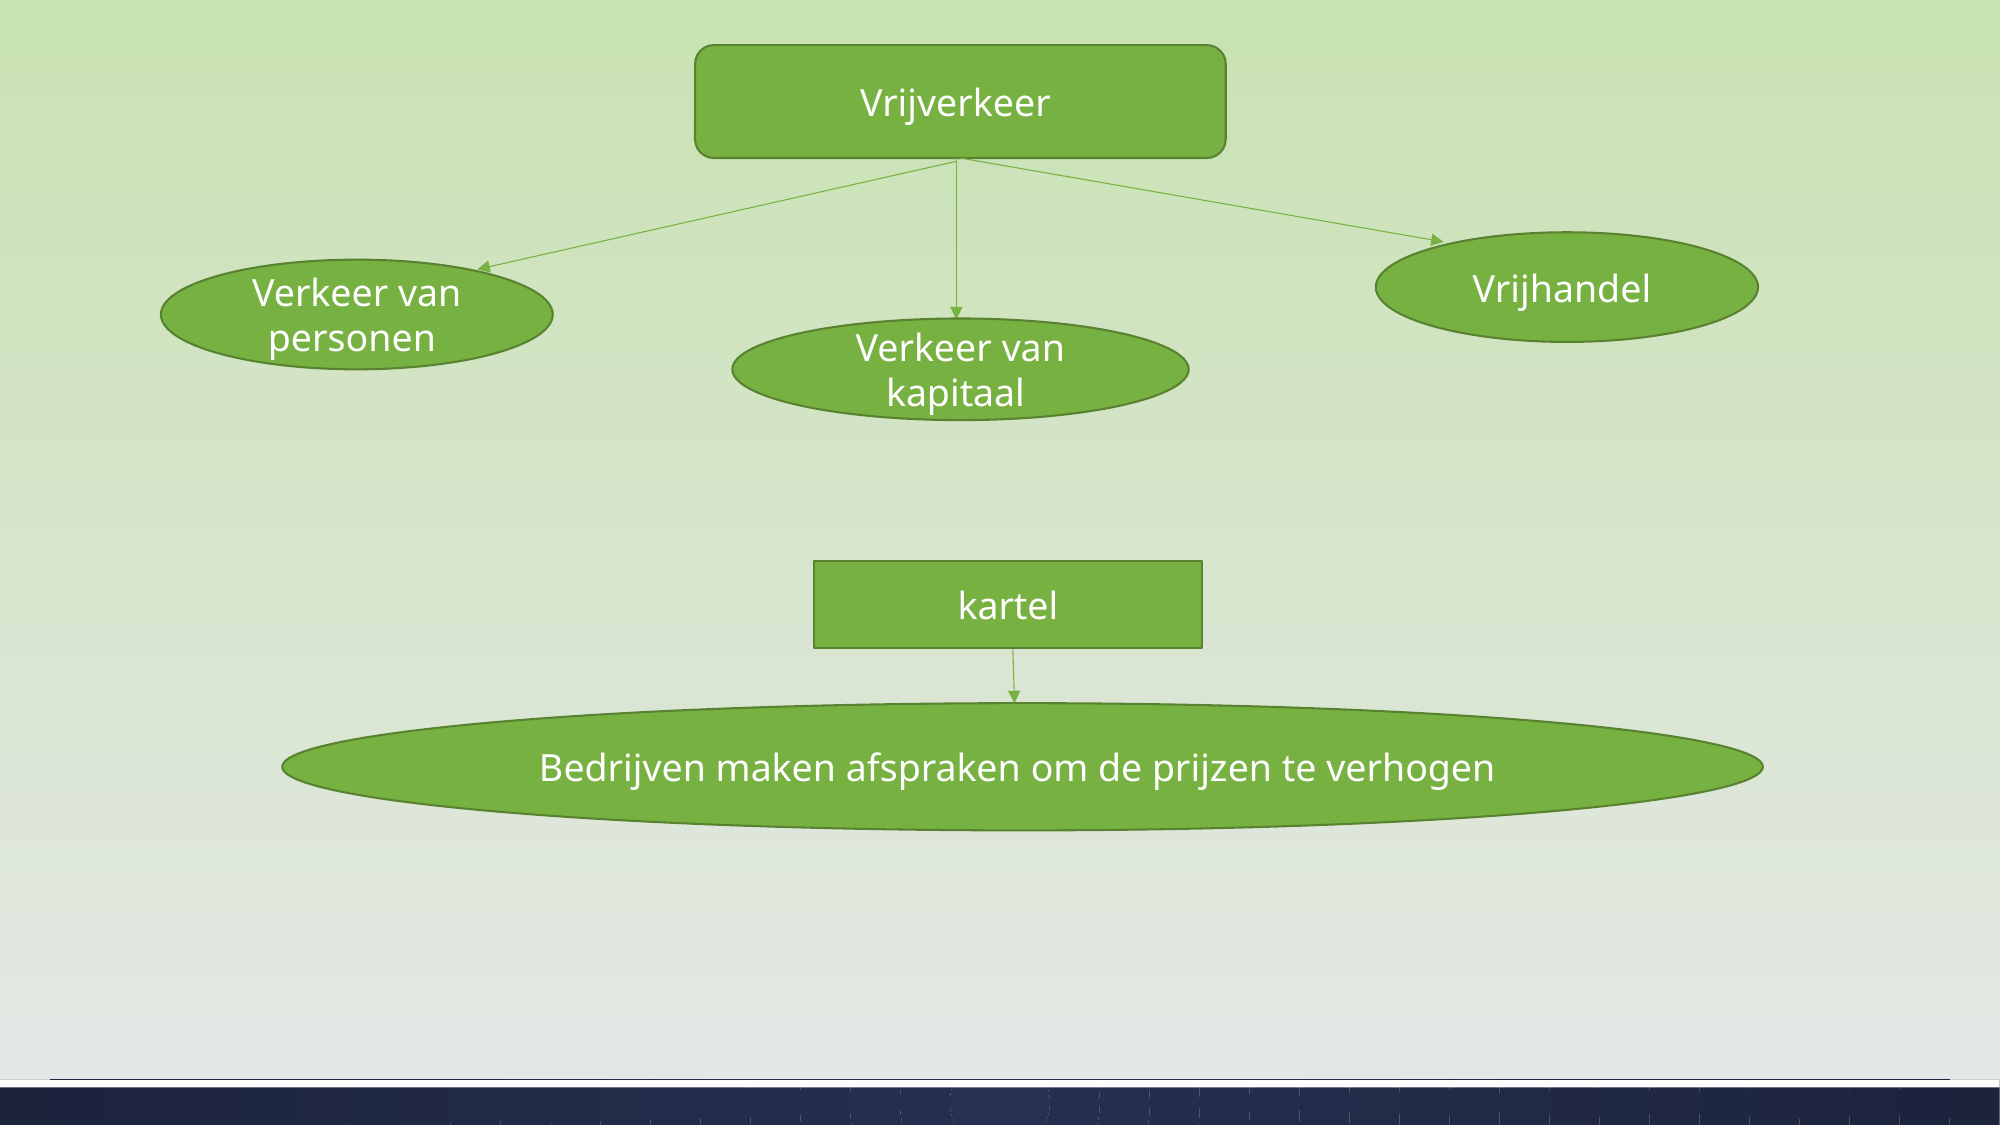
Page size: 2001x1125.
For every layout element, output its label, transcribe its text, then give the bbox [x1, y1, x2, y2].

text_box kartel [813, 560, 1203, 649]
text_box Verkeer van kapitaal [731, 317, 1190, 422]
text_box Verkeer van personen [159, 258, 554, 371]
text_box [960, 157, 1444, 242]
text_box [477, 161, 956, 270]
text_box Bedrijven maken afspraken om de prijzen te verhogen [281, 702, 1764, 832]
text_box Vrijverkeer [693, 44, 1227, 160]
text_box Vrijhandel [1374, 231, 1760, 343]
